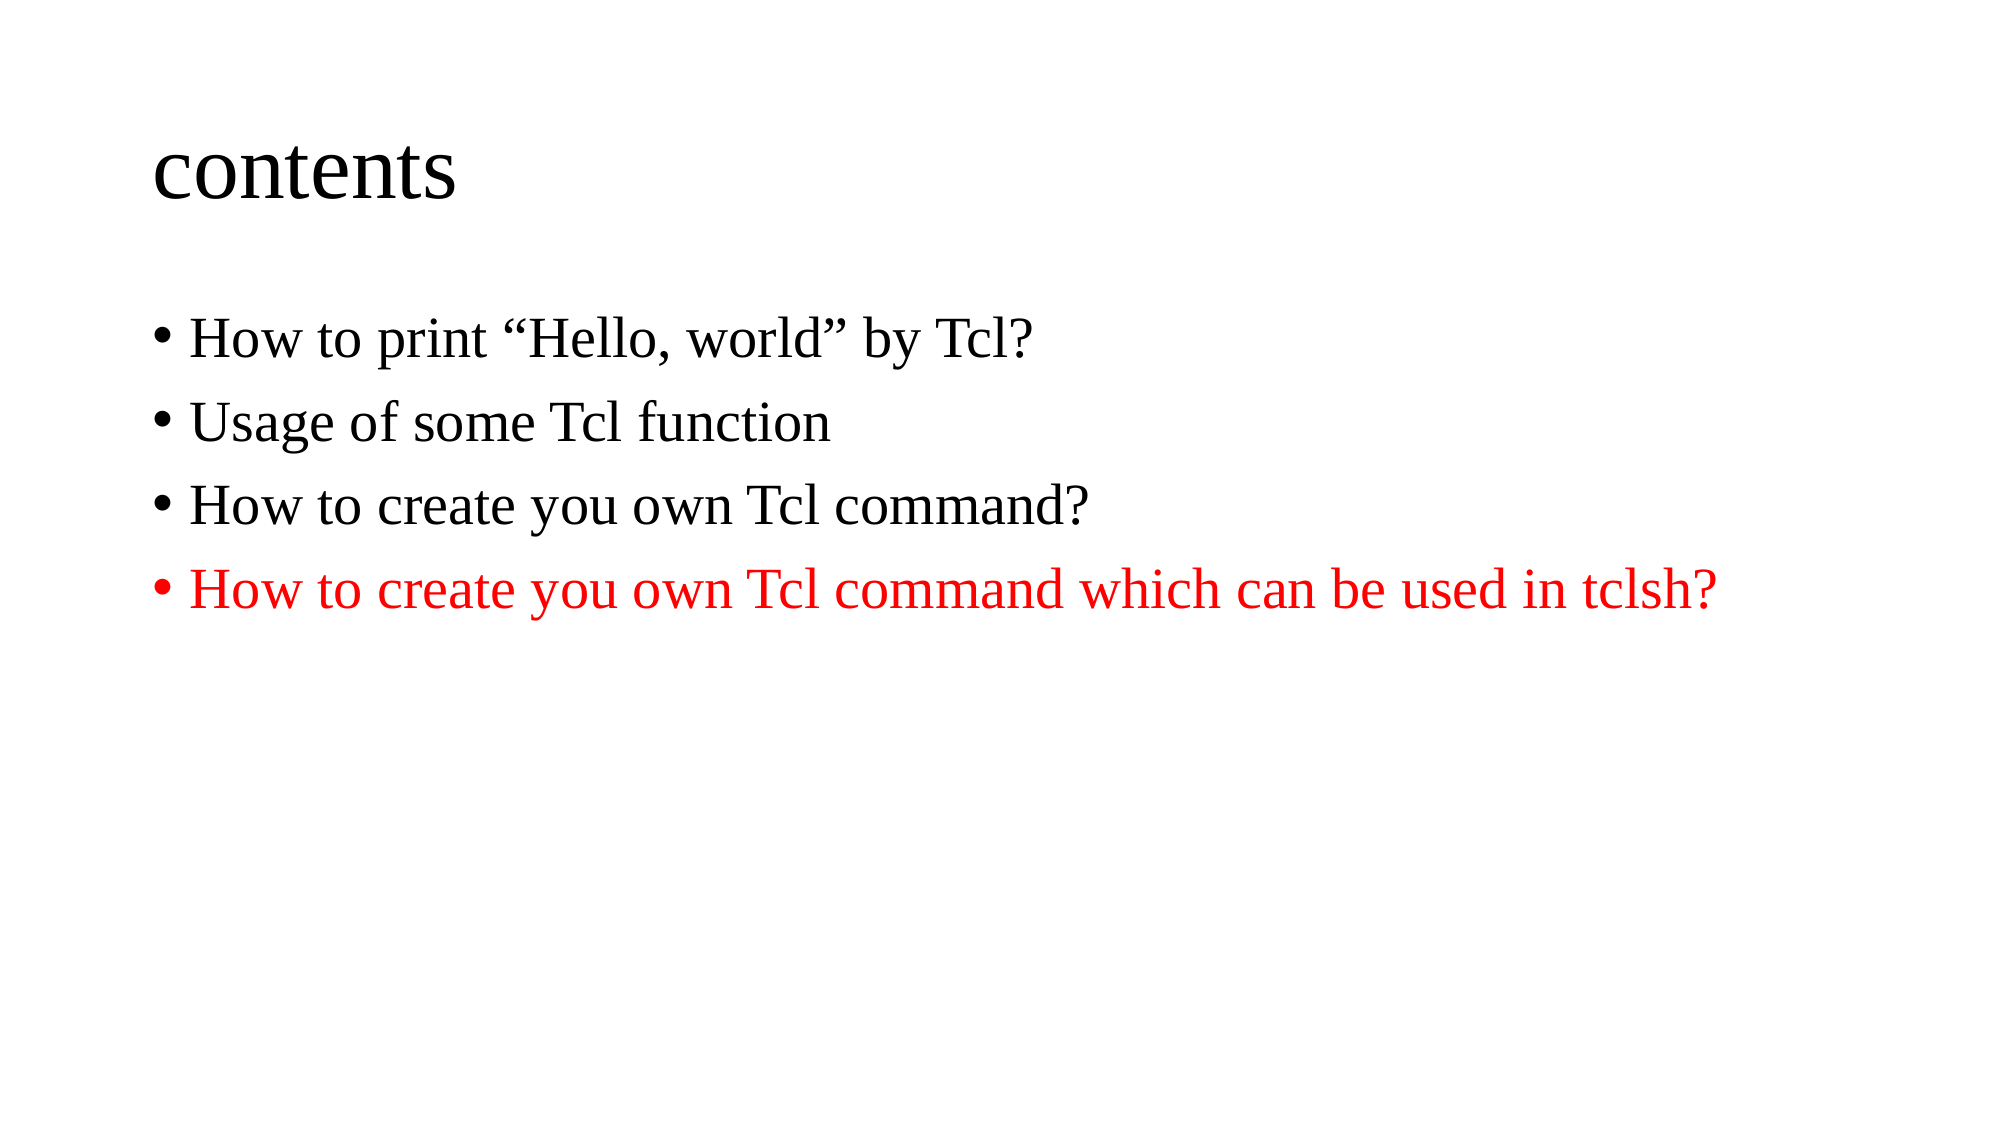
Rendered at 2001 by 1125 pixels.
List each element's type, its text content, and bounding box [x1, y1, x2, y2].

list How to print “Hello, world” by Tcl? Usage of some Tcl function How to create you own Tcl command? How to create you own Tcl command which can be used in tclsh? [137, 299, 1863, 1014]
title contents [137, 59, 1863, 278]
